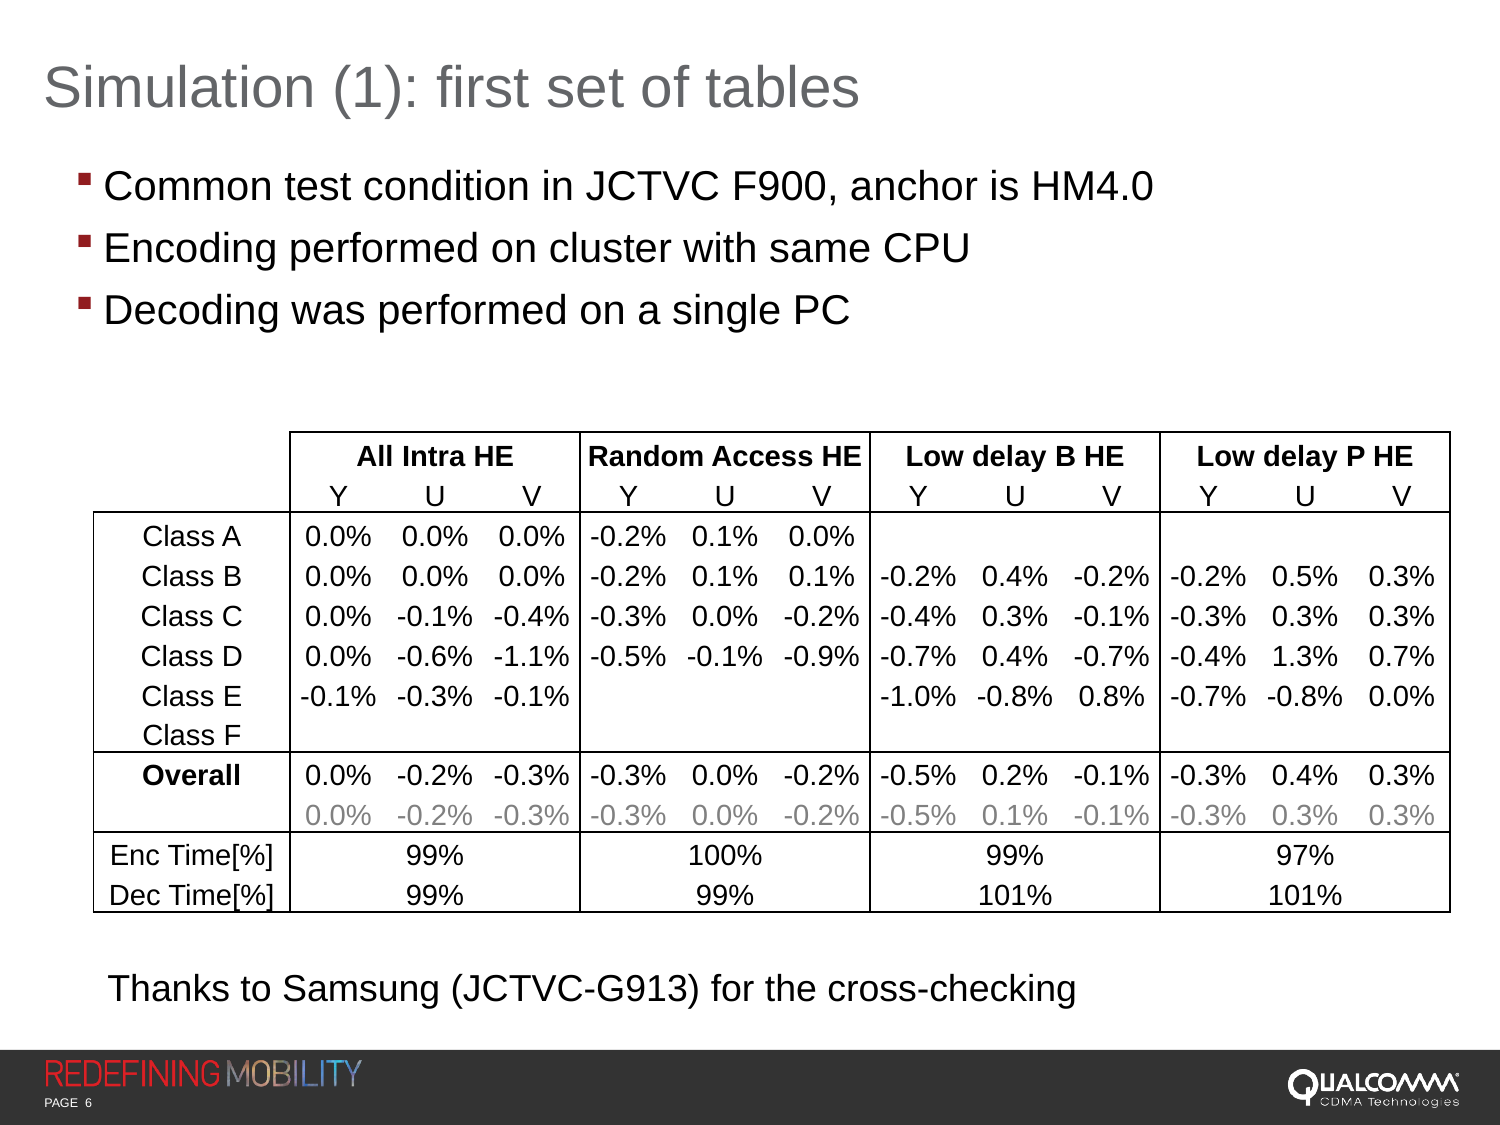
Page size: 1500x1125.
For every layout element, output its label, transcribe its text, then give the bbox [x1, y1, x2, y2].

picture [30, 1048, 372, 1099]
title Simulation (1): first set of tables [28, 44, 1462, 138]
text_box Thanks to Samsung (JCTVC-G913) for the cross-checking [92, 956, 1181, 1017]
picture [1278, 1058, 1478, 1114]
list Common test condition in JCTVC F900, anchor is HM4.0 Encoding performed on cluster with same CPU Decoding was performed on a single PC [59, 154, 1479, 1027]
